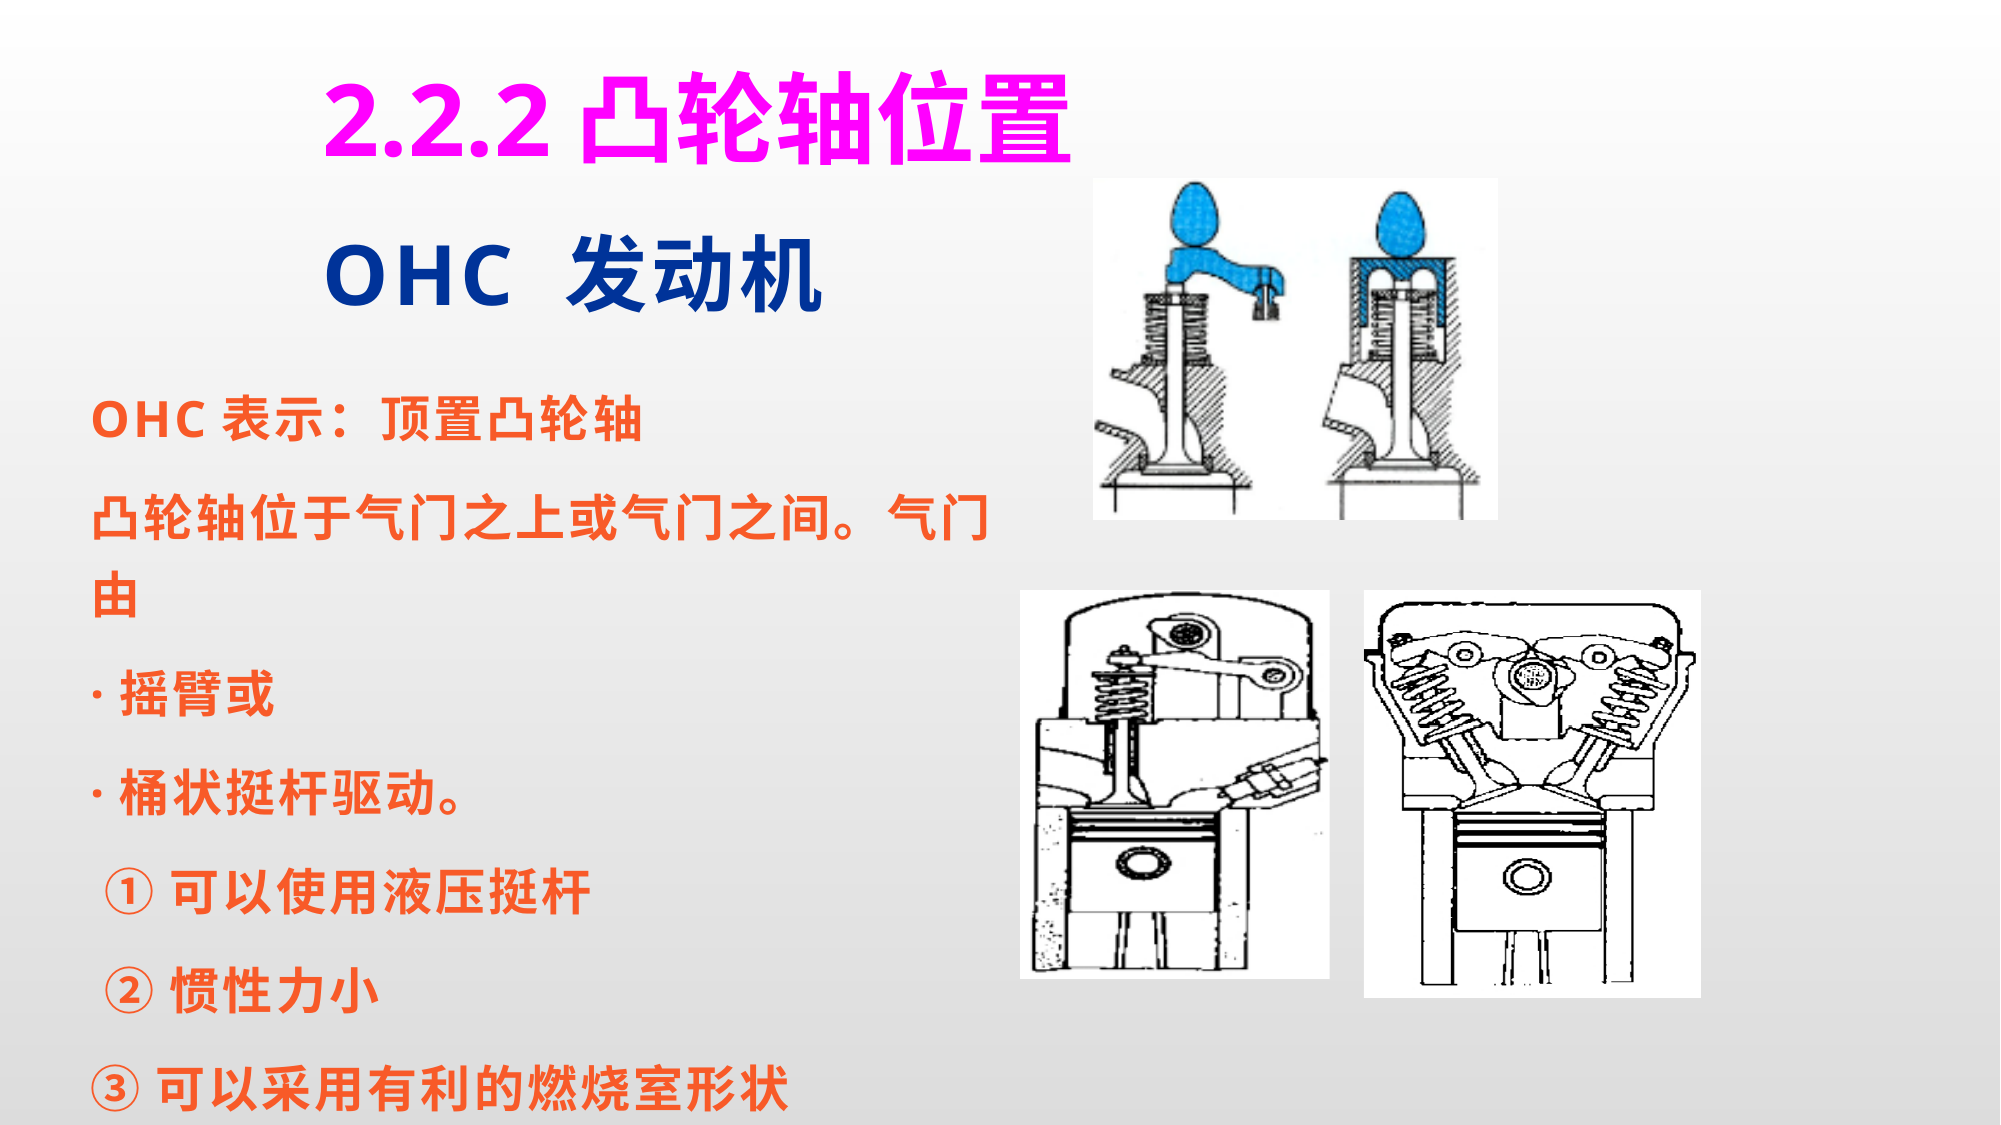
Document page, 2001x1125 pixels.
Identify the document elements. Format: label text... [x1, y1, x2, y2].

text_box 2.2.2凸轮轴位置 [307, 23, 1583, 211]
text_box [1363, 590, 1701, 999]
title OHC 发动机 [307, 178, 1093, 366]
picture [1093, 178, 1498, 520]
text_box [1020, 590, 1330, 979]
list OHC表示：顶置凸轮轴 凸轮轴位于气门之上或气门之间。气门由 ·摇臂或 ·桶状挺杆驱动。 ①可以使用液压挺杆 ②惯性力小 ③可以采用有利的燃烧室形状 [75, 361, 1021, 941]
